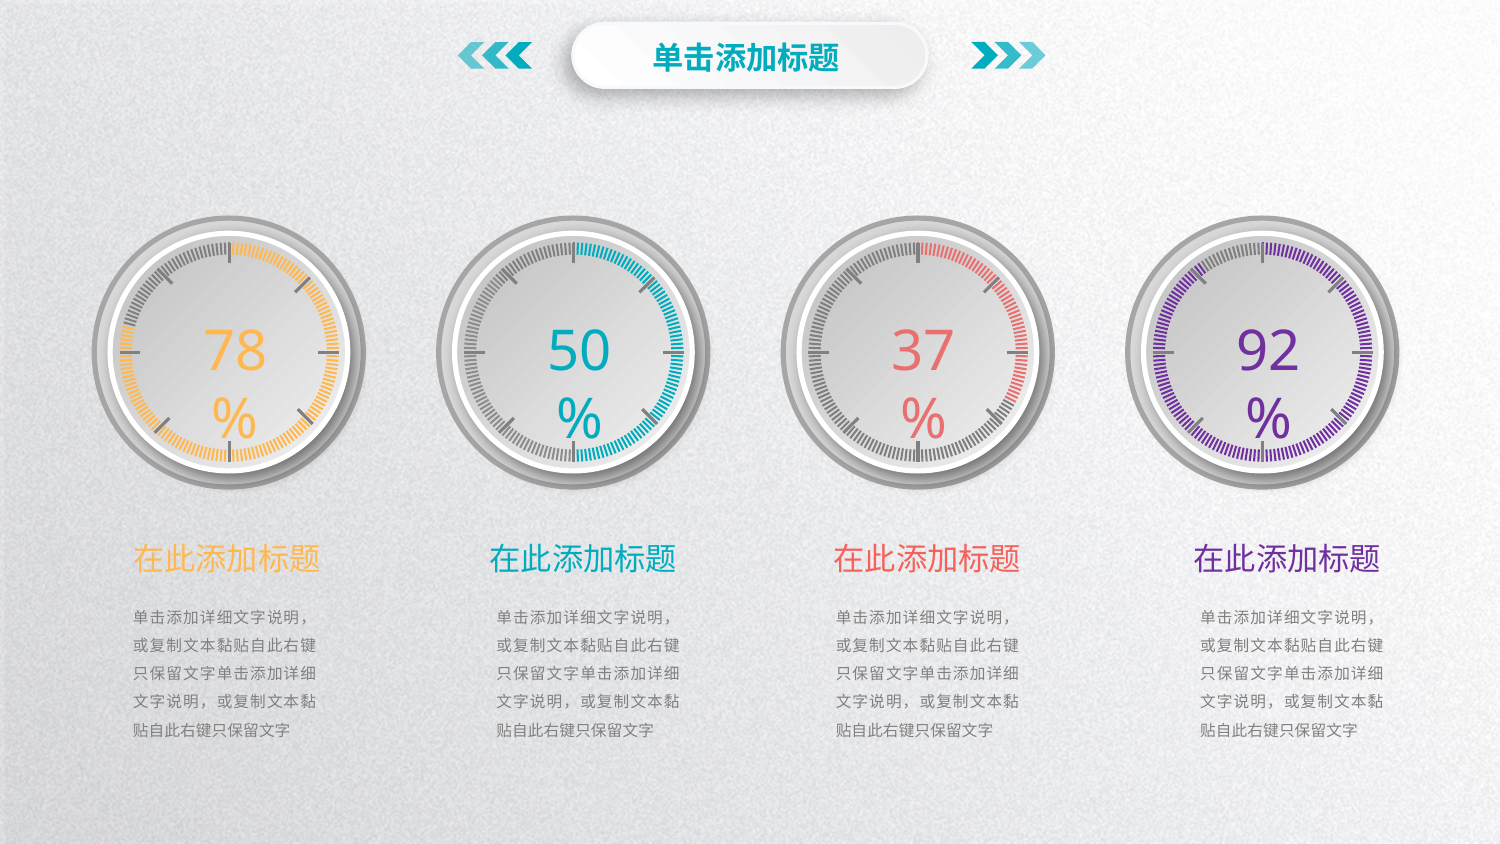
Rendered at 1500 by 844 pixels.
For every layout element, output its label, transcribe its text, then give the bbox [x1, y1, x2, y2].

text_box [464, 236, 687, 463]
text_box [571, 22, 929, 89]
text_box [1178, 531, 1410, 777]
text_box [119, 236, 343, 463]
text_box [474, 531, 705, 777]
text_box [457, 41, 533, 69]
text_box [1127, 218, 1397, 488]
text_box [808, 236, 1031, 463]
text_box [118, 531, 349, 777]
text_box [818, 531, 1050, 777]
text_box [783, 218, 1053, 488]
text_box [1152, 236, 1376, 463]
text_box 单击添加标题 [617, 34, 876, 81]
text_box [94, 218, 364, 488]
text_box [438, 218, 708, 488]
picture [0, 0, 1500, 844]
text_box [971, 41, 1046, 69]
